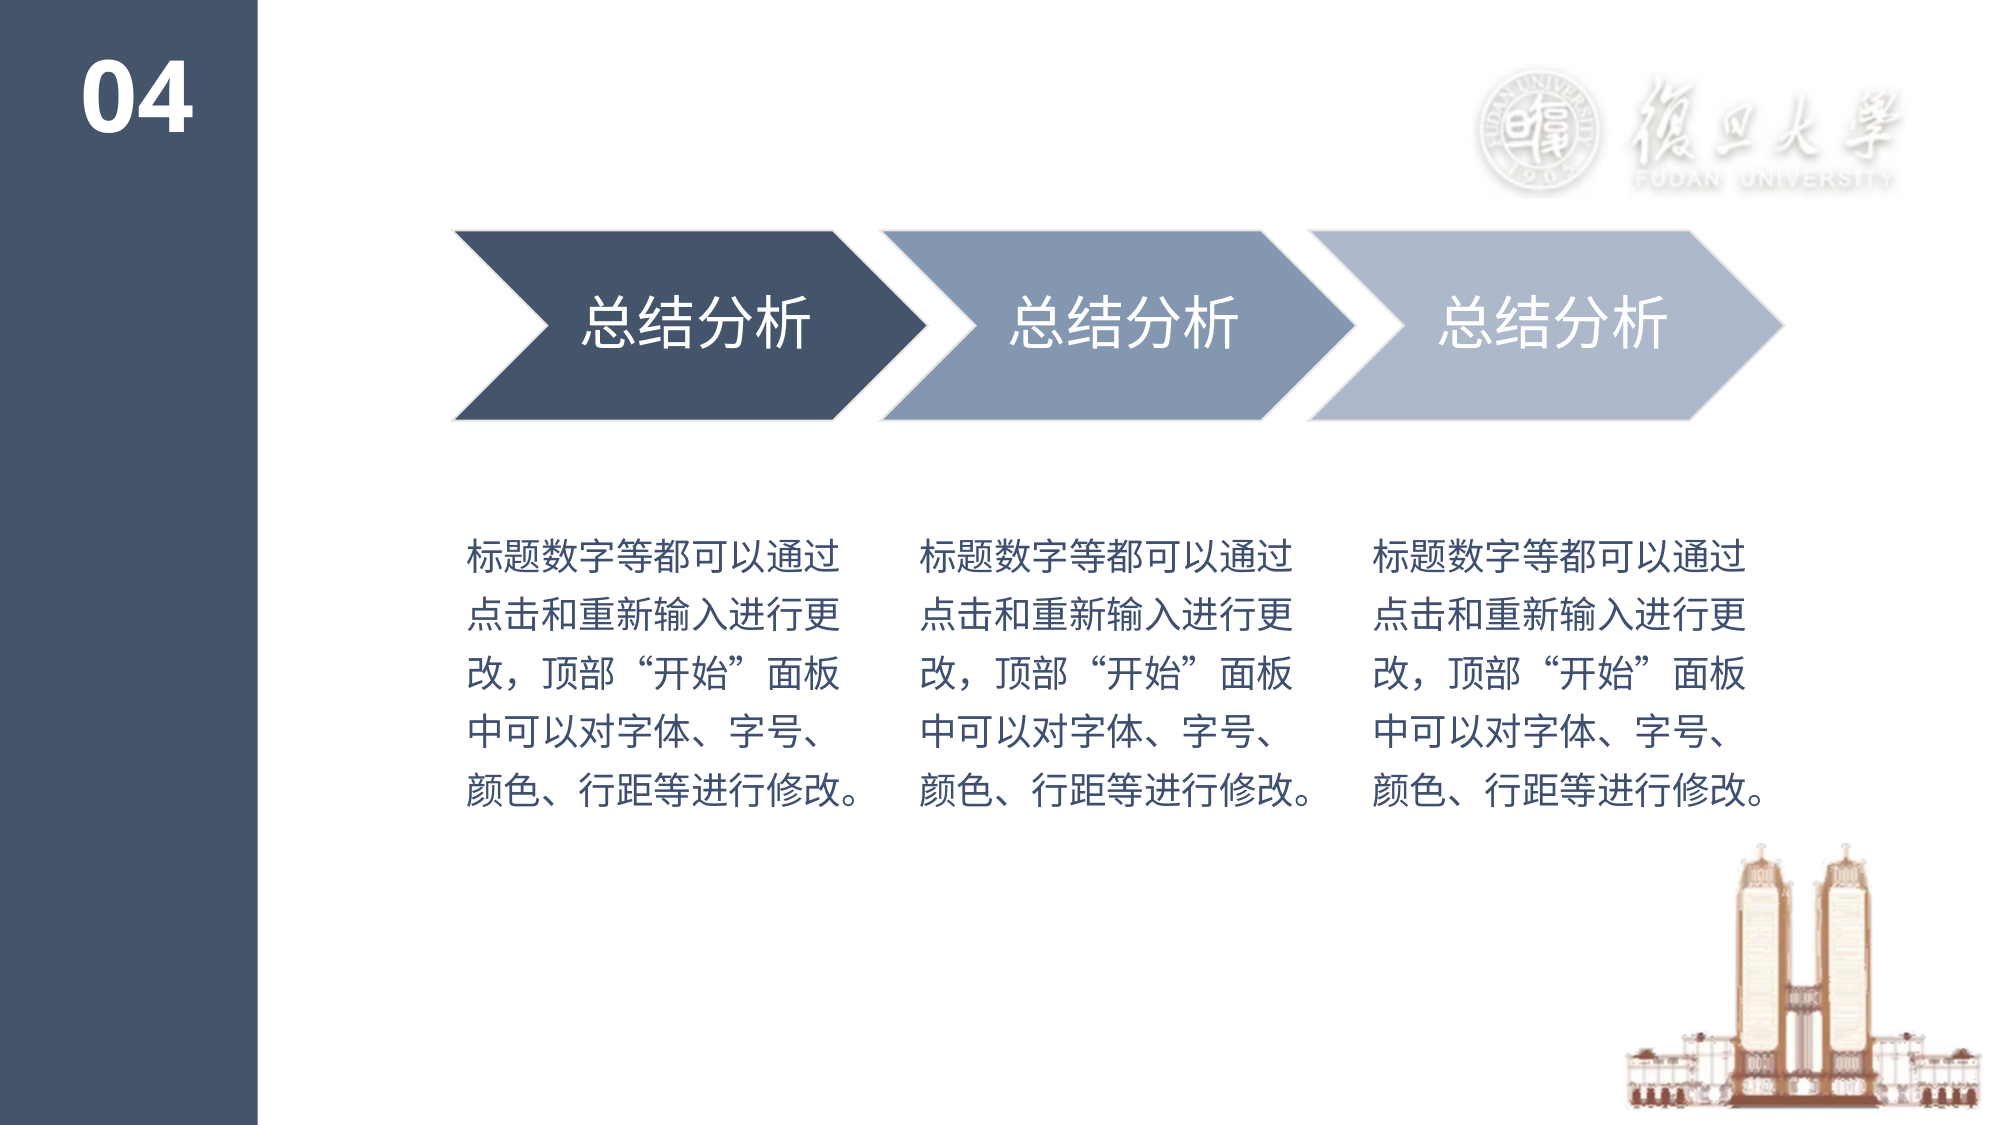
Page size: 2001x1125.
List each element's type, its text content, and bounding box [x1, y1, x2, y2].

picture [1614, 816, 2000, 1125]
text_box 标题数字等都可以通过点击和重新输入进行更改，顶部“开始”面板中可以对字体、字号、颜色、行距等进行修改。 [451, 512, 877, 820]
text_box 04 [65, 24, 264, 160]
text_box [0, 0, 259, 1125]
text_box 标题数字等都可以通过点击和重新输入进行更改，顶部“开始”面板中可以对字体、字号、颜色、行距等进行修改。 [1357, 512, 1783, 820]
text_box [451, 171, 1785, 480]
text_box 标题数字等都可以通过点击和重新输入进行更改，顶部“开始”面板中可以对字体、字号、颜色、行距等进行修改。 [904, 512, 1330, 820]
picture [1448, 56, 1936, 222]
